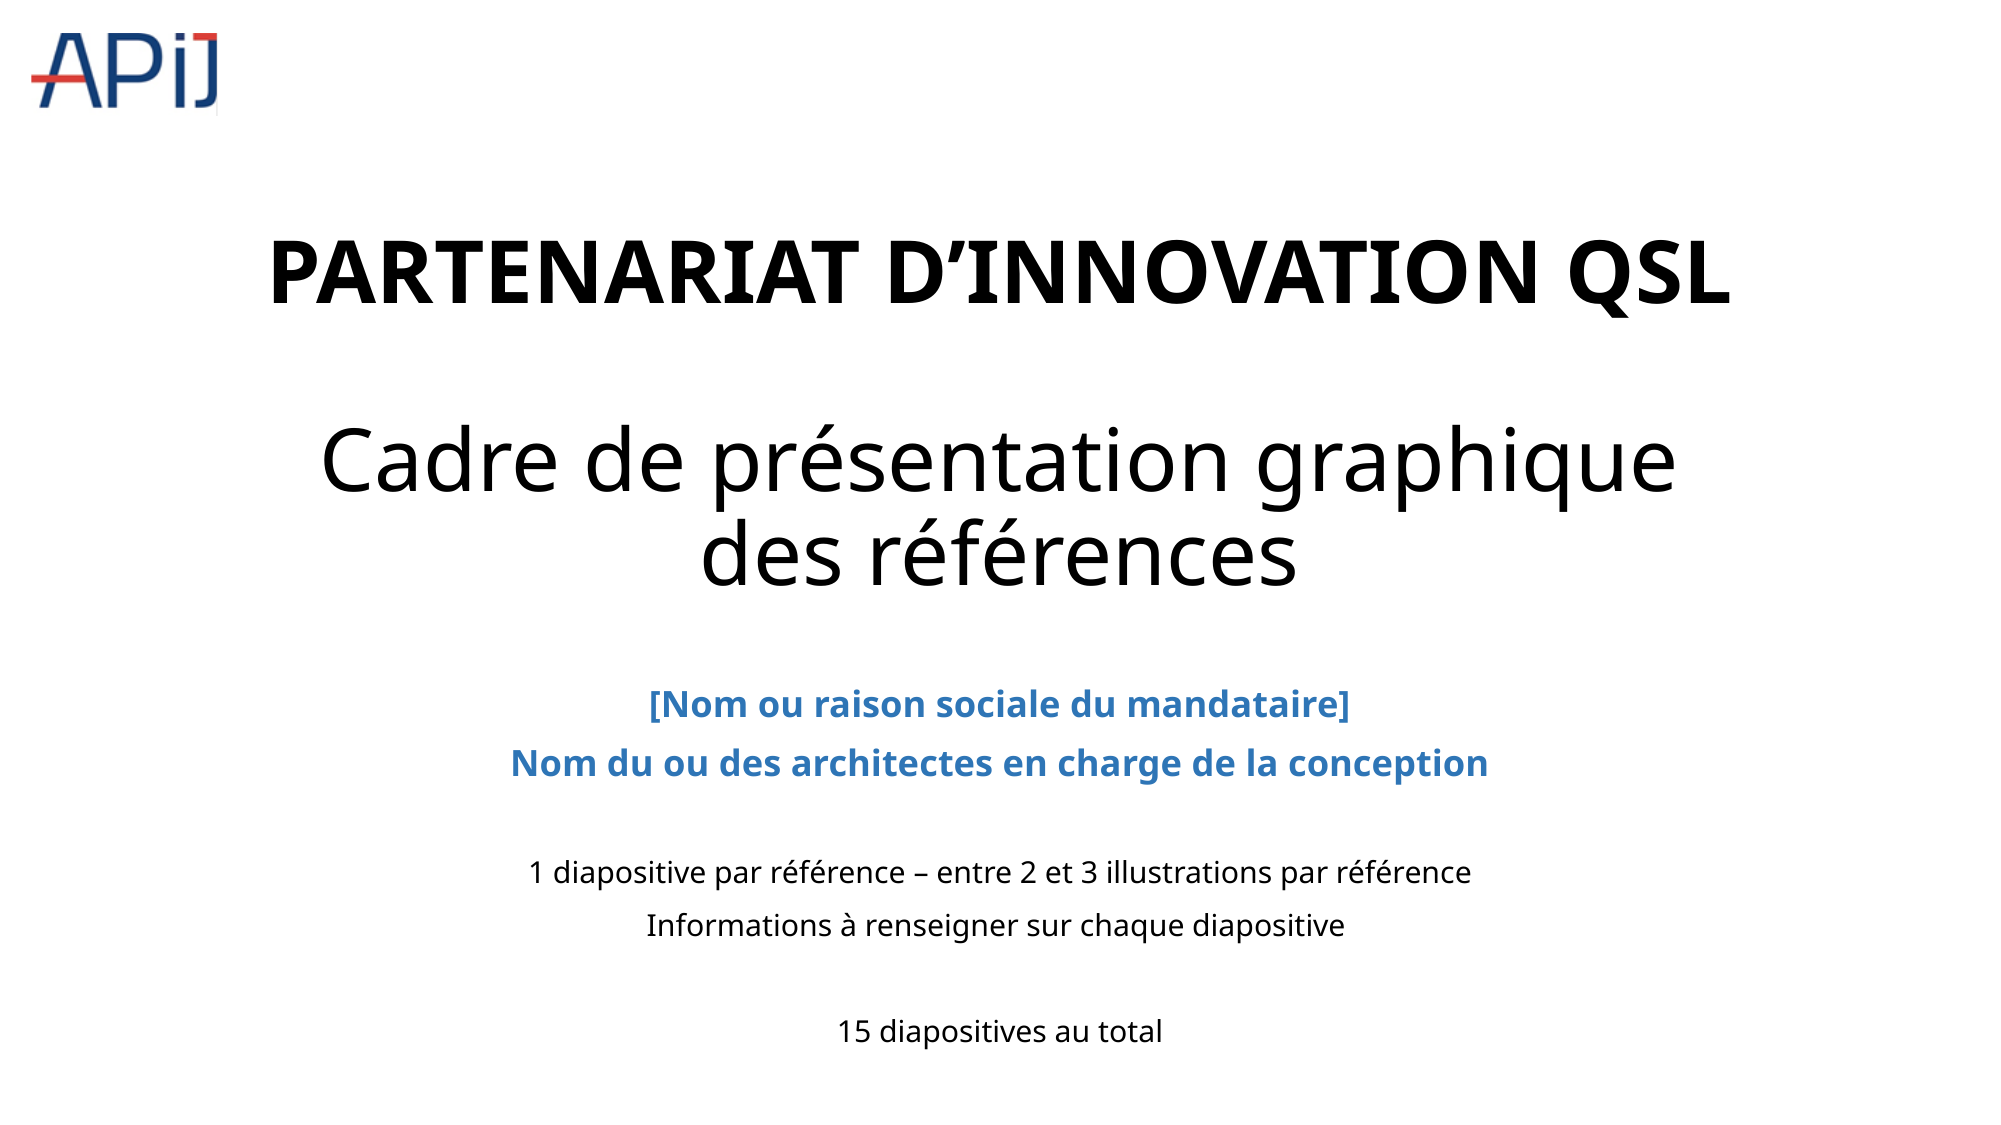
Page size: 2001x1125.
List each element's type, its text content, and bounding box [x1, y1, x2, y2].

picture [31, 33, 220, 117]
subtitle [Nom ou raison sociale du mandataire] Nom du ou des architectes en charge de la conception 1 diapositive par référence – entre 2 et 3 illustrations par référence Informations à renseigner sur chaque diapositive 15 diapositives au total [249, 678, 1750, 1059]
title PARTENARIAT D’INNOVATION QSL Cadre de présentation graphique des références [249, 220, 1750, 613]
